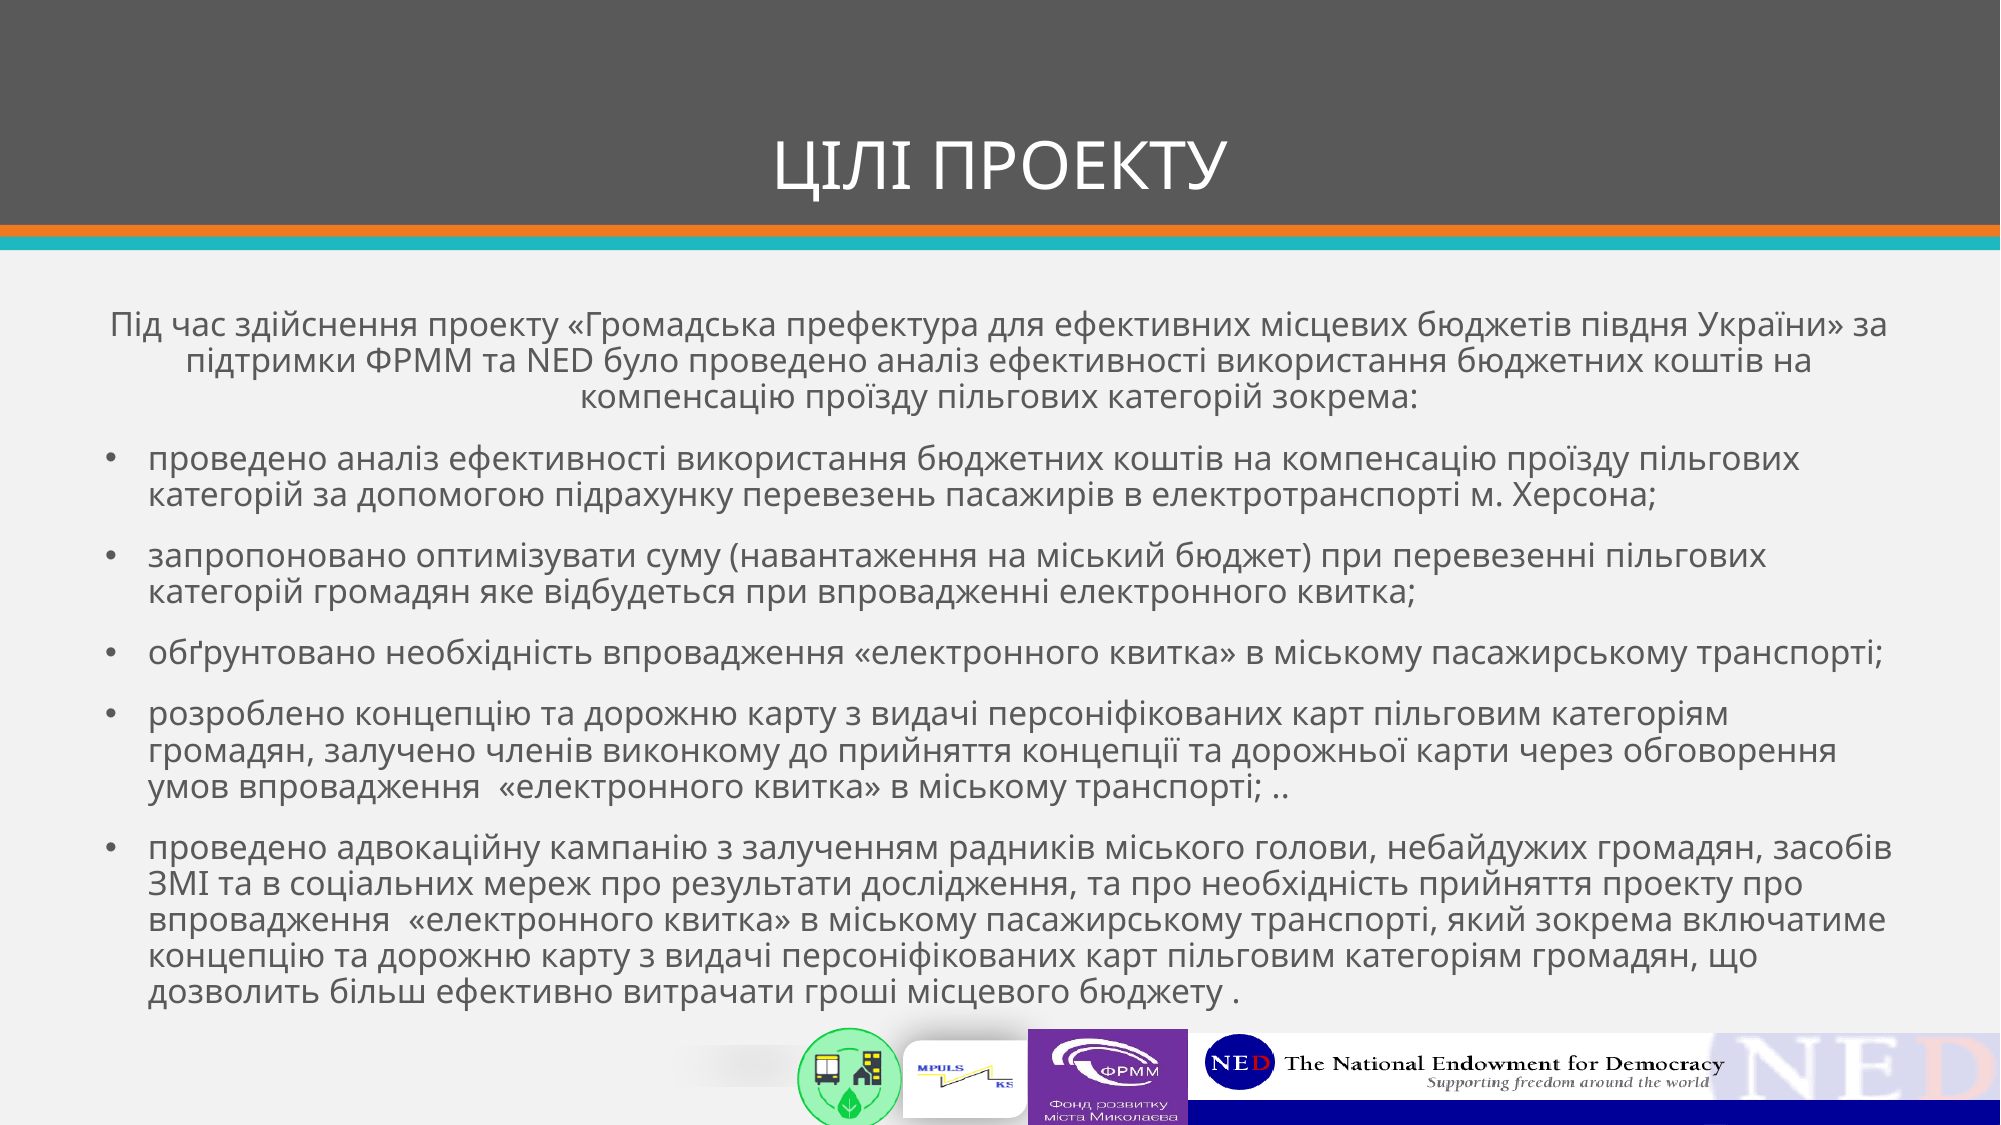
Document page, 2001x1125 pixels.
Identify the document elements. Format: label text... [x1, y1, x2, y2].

list Під час здійснення проекту «Громадська префектура для ефективних місцевих бюджетів півдня України» за підтримки ФРММ та NED було проведено аналіз ефективності використання бюджетних коштів на компенсацію проїзду пільгових категорій зокрема: проведено аналіз ефективності використання бюджетних коштів на компенсацію проїзду пільгових категорій за допомогою підрахунку перевезень пасажирів в електротранспорті м. Херсона; запропоновано оптимізувати суму (навантаження на міський бюджет) при перевезенні пільгових категорій громадян яке відбудеться при впровадженні електронного квитка; обґрунтовано необхідність впровадження «електронного квитка» в міському пасажирському транспорті; розроблено концепцію та дорожню карту з видачі персоніфікованих карт пільговим категоріям громадян, залучено членів виконкому до прийняття концепції та дорожньої карти через обговорення умов впровадження «електронного квитка» в міському транспорті; .. проведено адвокаційну кампанію з залученням радників міського голови, небайдужих громадян, засобів ЗМІ та в соціальних мереж про результати дослідження, та про необхідність прийняття проекту про впровадження «електронного квитка» в міському пасажирському транспорті, який зокрема включатиме концепцію та дорожню карту з видачі персоніфікованих карт пільговим категоріям громадян, що дозволить більш ефективно витрачати гроші місцевого бюджету . [90, 299, 1910, 1057]
picture [910, 1047, 1020, 1111]
picture [797, 1027, 902, 1125]
title ЦІЛІ ПРОЕКТУ [212, 41, 1788, 212]
picture [1028, 1029, 2000, 1125]
